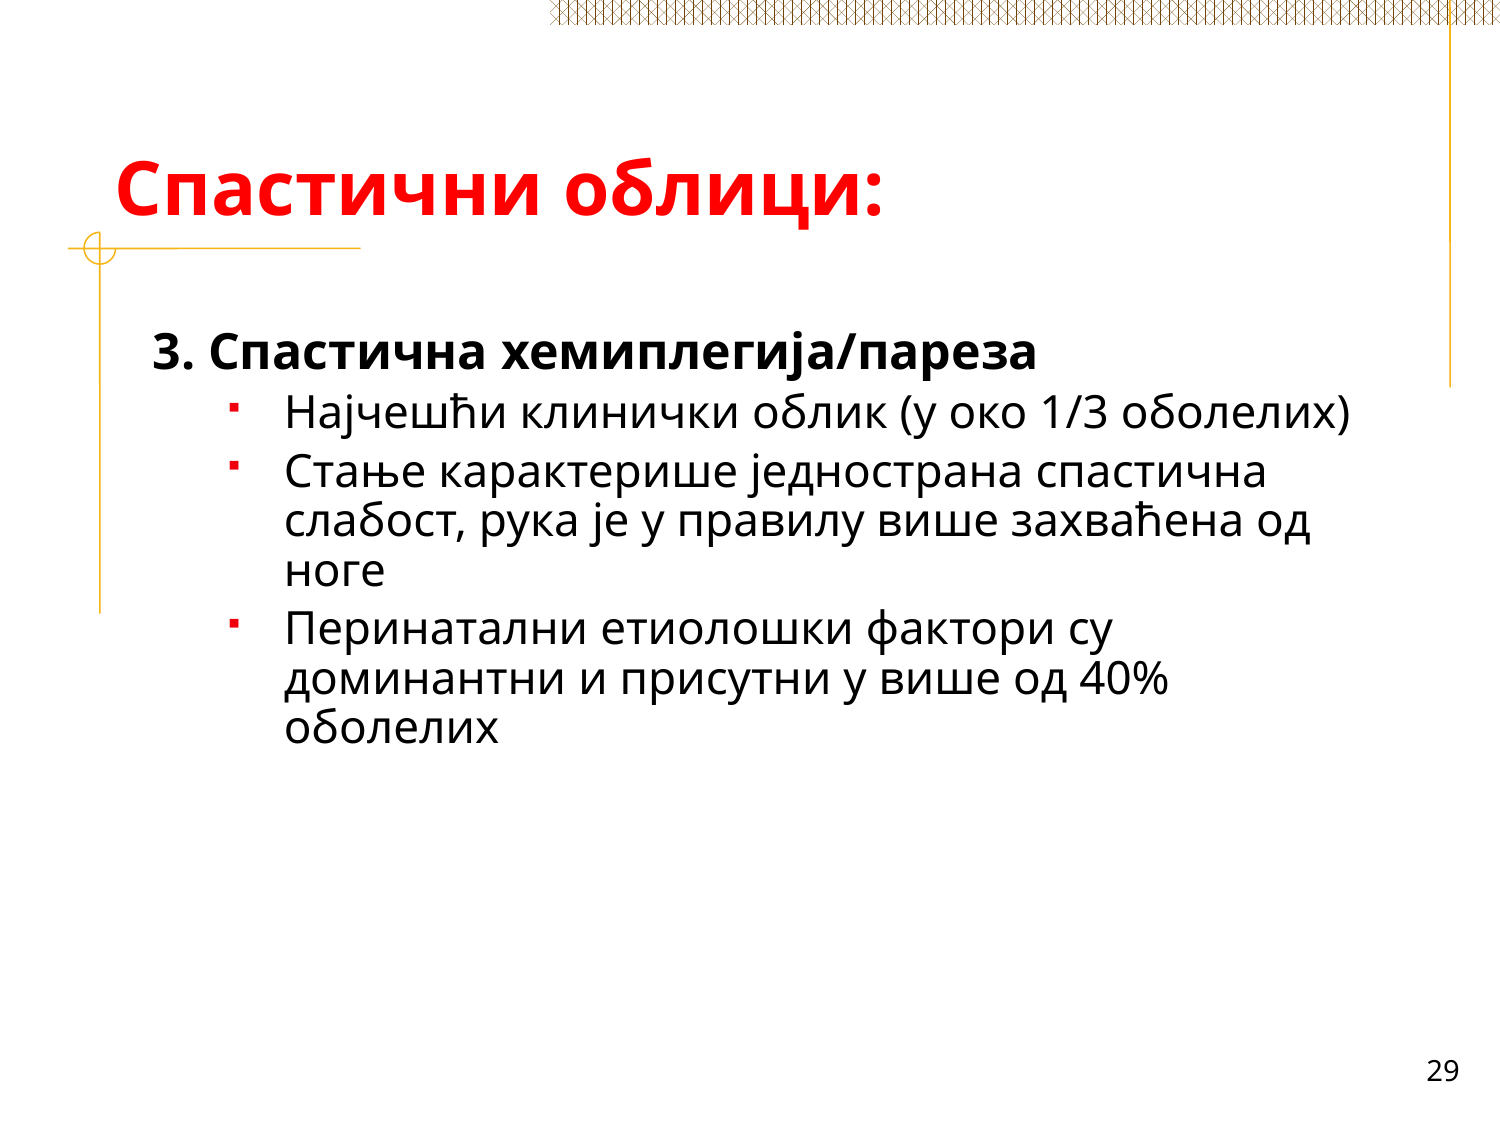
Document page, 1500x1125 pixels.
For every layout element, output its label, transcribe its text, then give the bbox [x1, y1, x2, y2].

list 3. Спастична хемиплегија/пареза Најчешћи клинички облик (у око 1/3 оболелих) Стање карактерише једнострана спастична слабост, рука је у правилу више захваћена од ноге Перинатални етиолошки фактори су доминантни и присутни у више од 40% оболелих [137, 312, 1413, 988]
title Спастични облици: [99, 49, 1376, 238]
slide_number 29 [1162, 1025, 1475, 1100]
